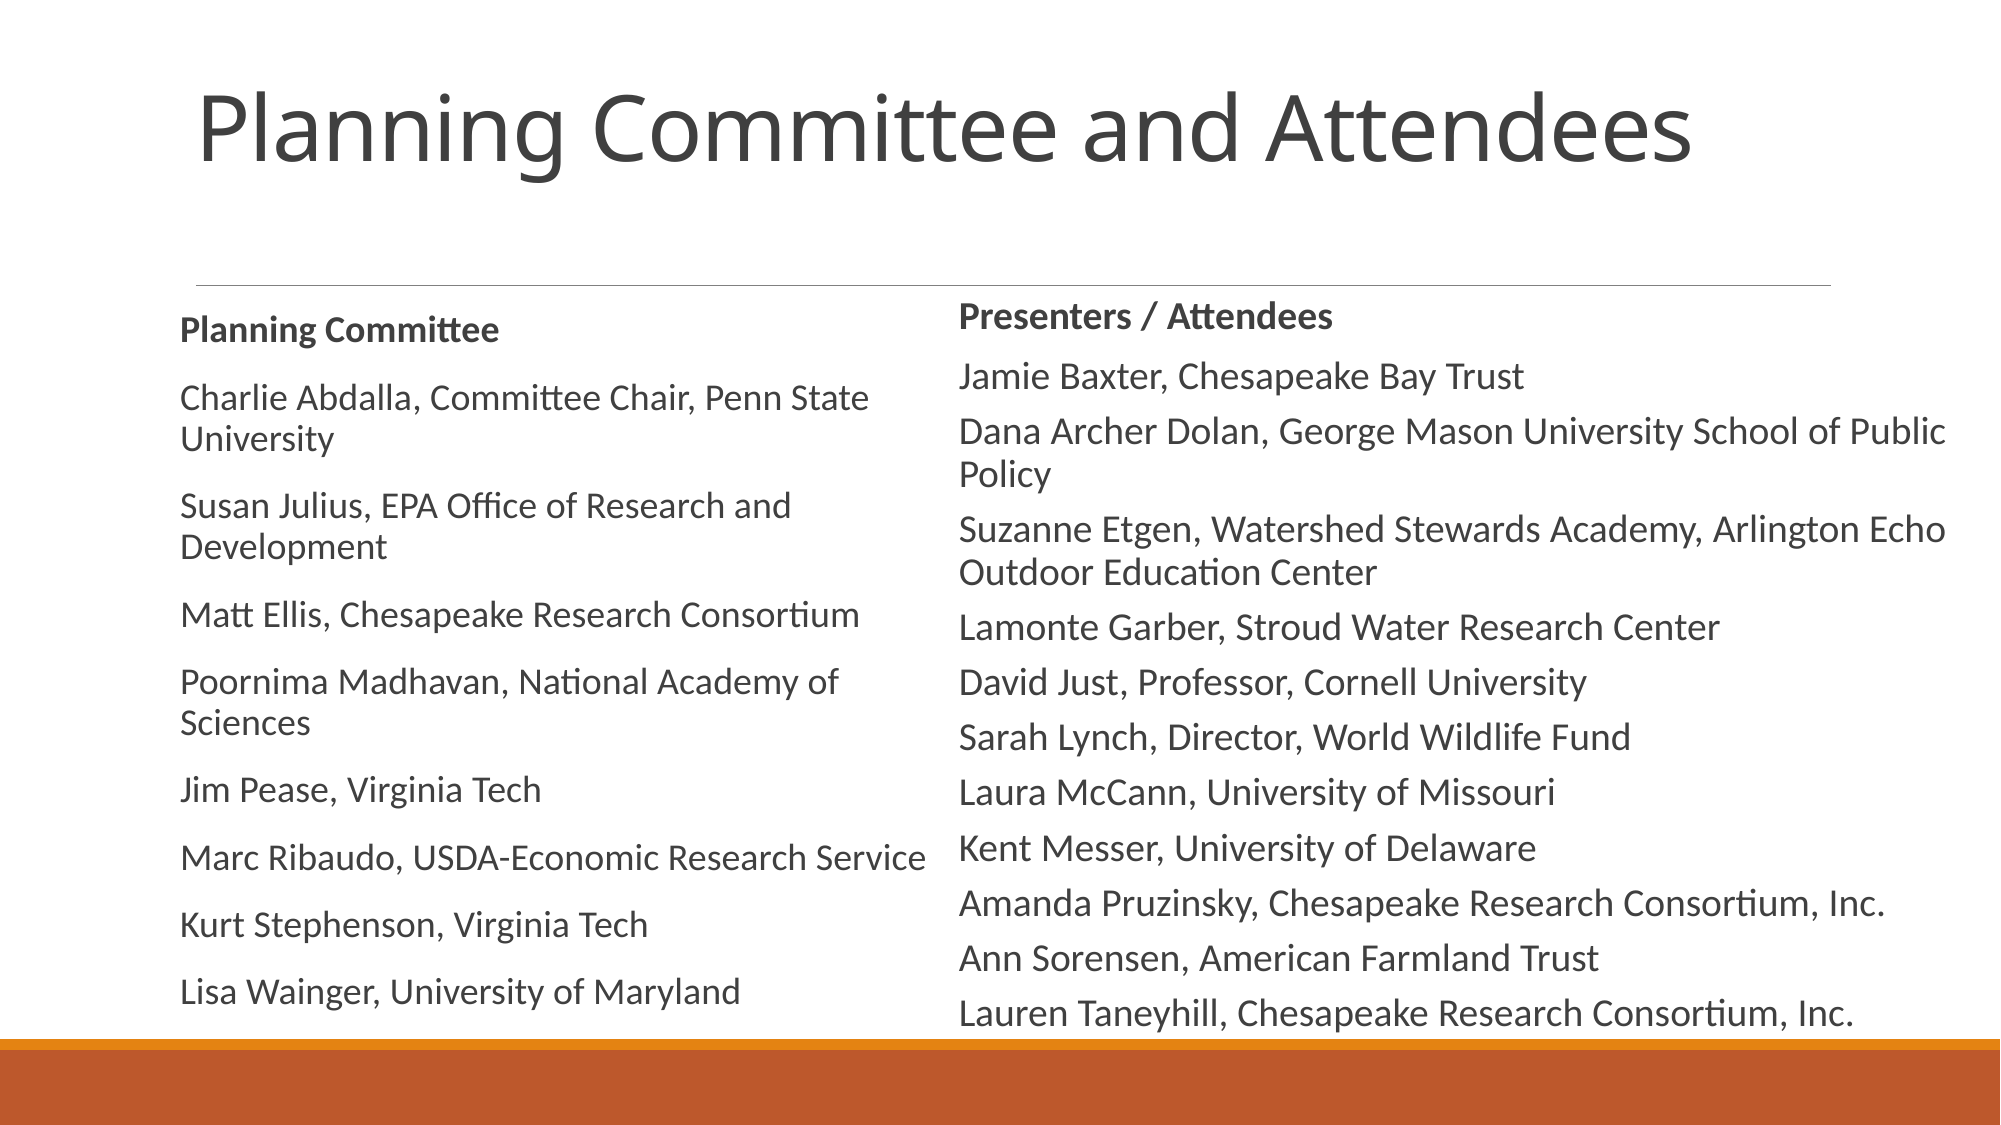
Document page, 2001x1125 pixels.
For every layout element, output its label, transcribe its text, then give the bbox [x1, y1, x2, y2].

text_box Presenters / Attendees Jamie Baxter, Chesapeake Bay Trust Dana Archer Dolan, George Mason University School of Public Policy Suzanne Etgen, Watershed Stewards Academy, Arlington Echo Outdoor Education Center Lamonte Garber, Stroud Water Research Center David Just, Professor, Cornell University Sarah Lynch, Director, World Wildlife Fund Laura McCann, University of Missouri Kent Messer, University of Delaware Amanda Pruzinsky, Chesapeake Research Consortium, Inc. Ann Sorensen, American Farmland Trust Lauren Taneyhill, Chesapeake Research Consortium, Inc. [958, 288, 1960, 1013]
list Planning Committee Charlie Abdalla, Committee Chair, Penn State University Susan Julius, EPA Office of Research and Development Matt Ellis, Chesapeake Research Consortium Poornima Madhavan, National Academy of Sciences Jim Pease, Virginia Tech Marc Ribaudo, USDA-Economic Research Service Kurt Stephenson, Virginia Tech Lisa Wainger, University of Maryland [180, 302, 959, 1029]
title Planning Committee and Attendees [180, 47, 1901, 188]
